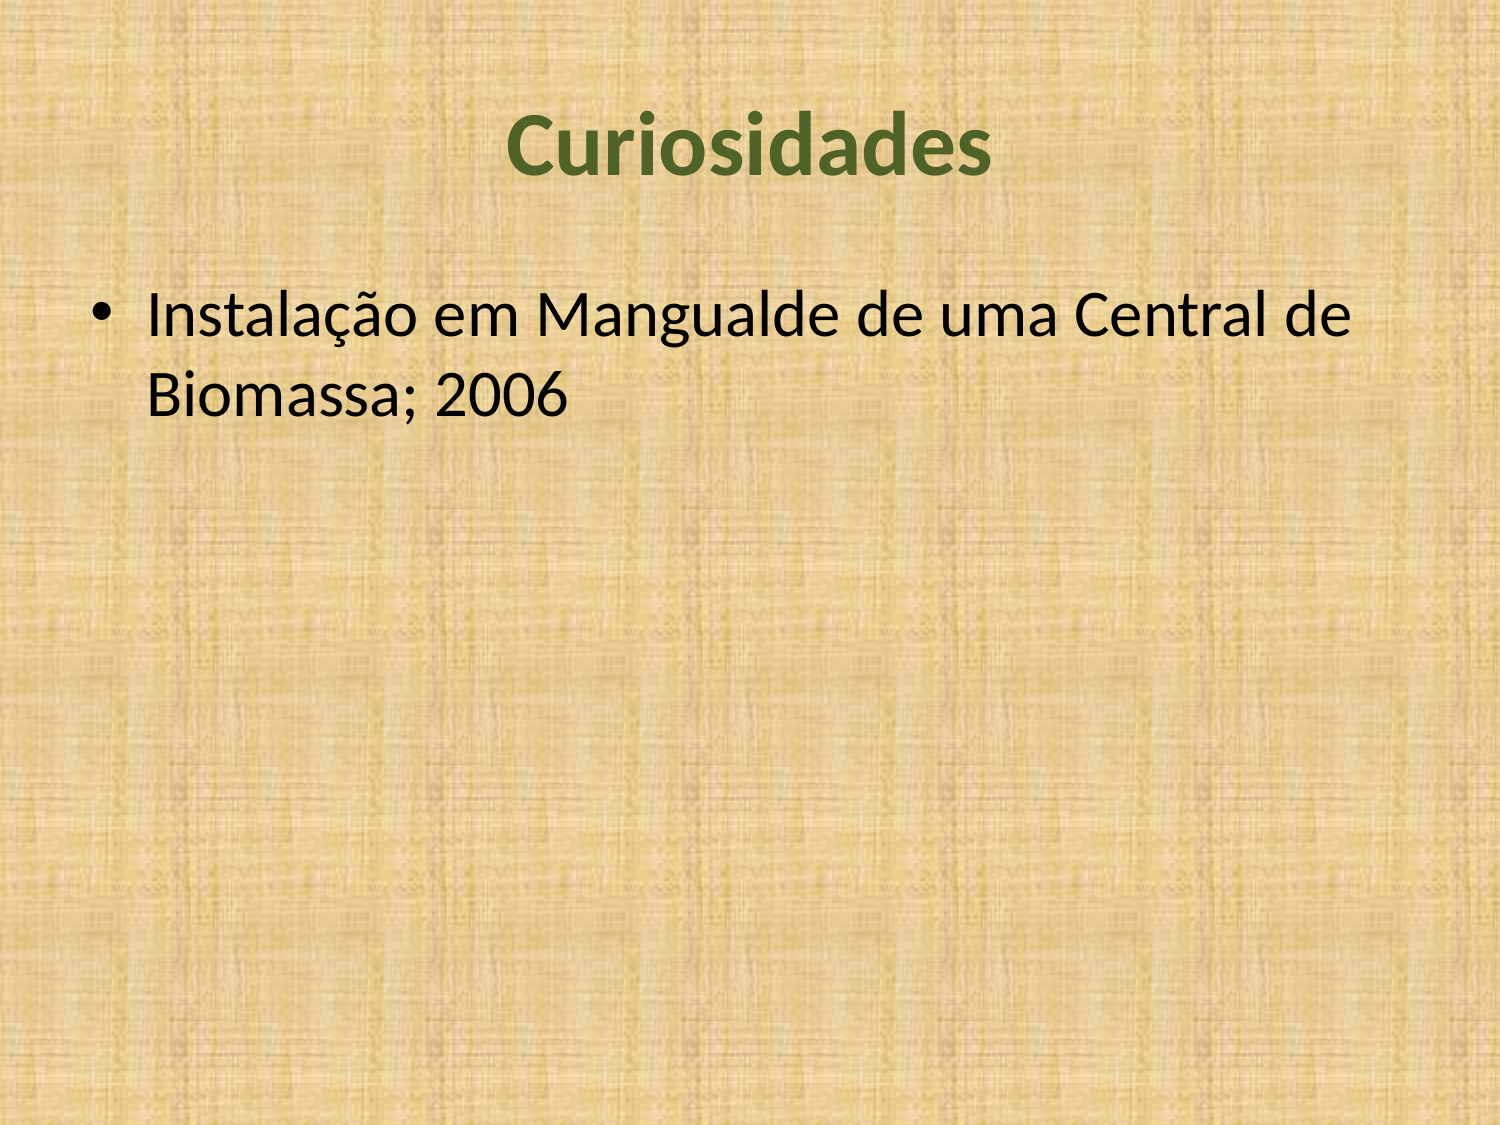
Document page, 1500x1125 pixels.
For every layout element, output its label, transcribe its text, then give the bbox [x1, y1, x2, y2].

list Instalação em Mangualde de uma Central de Biomassa; 2006 [75, 262, 1425, 1005]
title Curiosidades [75, 45, 1425, 233]
picture [0, 0, 1500, 1125]
